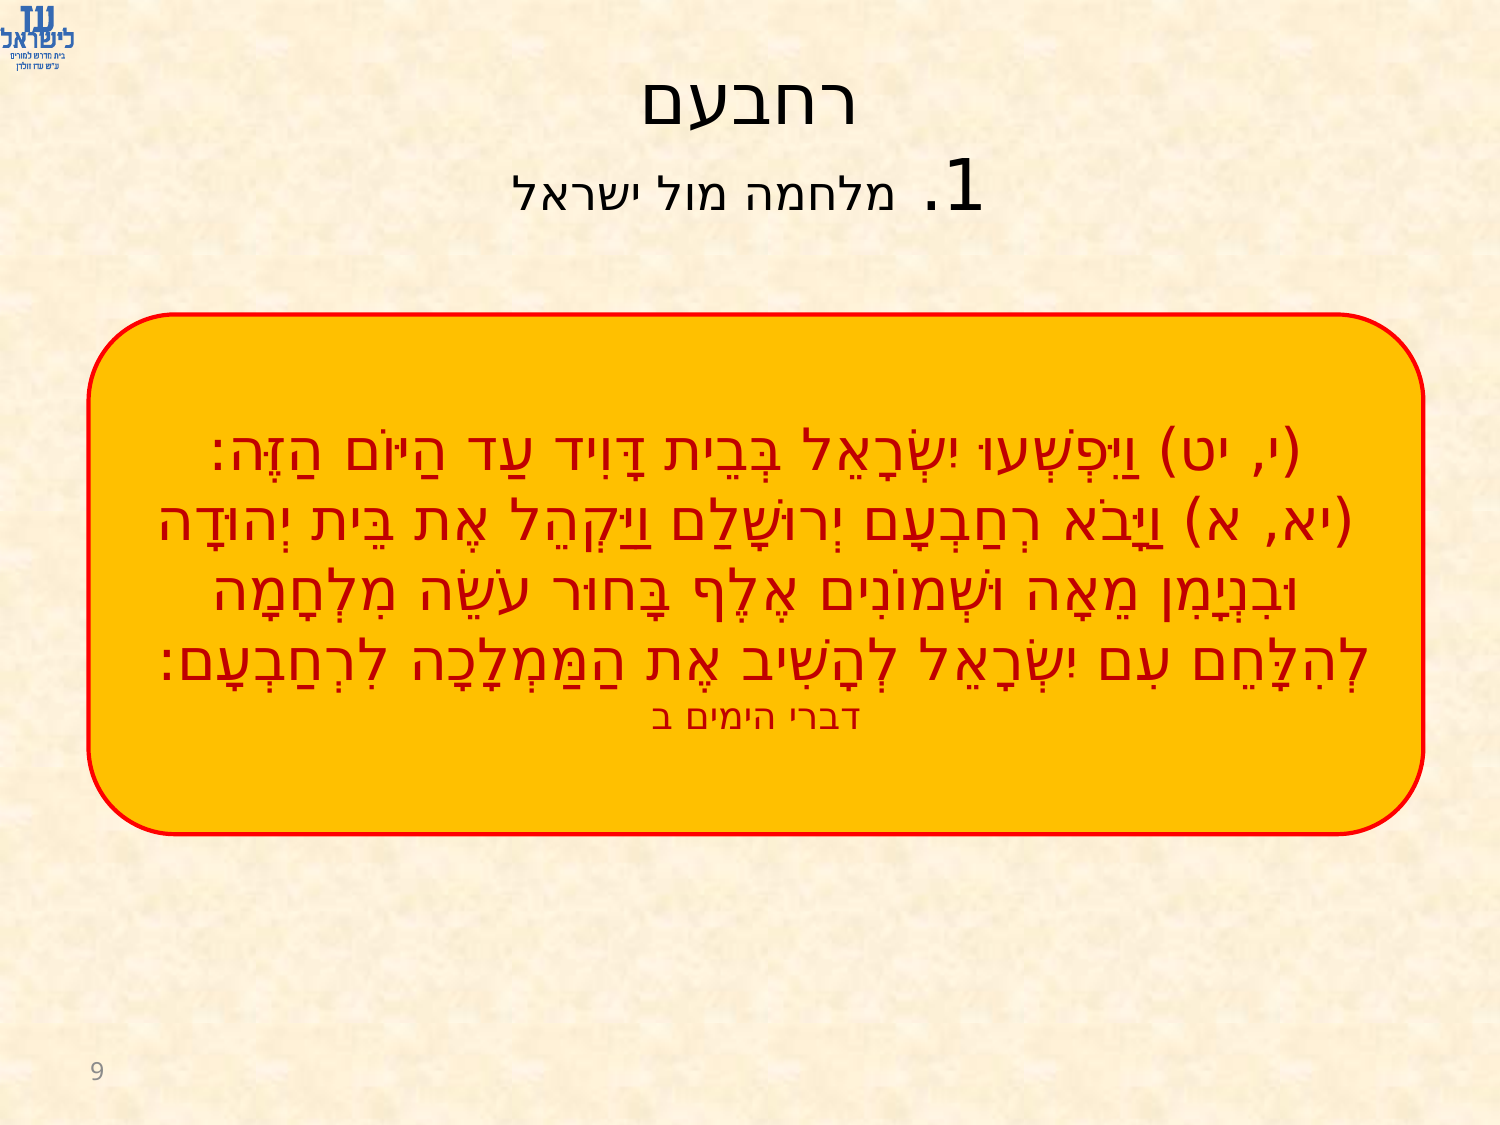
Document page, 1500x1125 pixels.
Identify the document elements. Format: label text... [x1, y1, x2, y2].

title רחבעם 1. מלחמה מול ישראל [75, 45, 1425, 233]
picture [0, 0, 1500, 1125]
slide_number 9 [75, 1042, 425, 1103]
text_box (י, יט) וַיִּפְשְׁעוּ יִשְׂרָאֵל בְּבֵית דָּוִיד עַד הַיּוֹם הַזֶּה: (יא, א) וַיָּבֹא רְחַבְעָם יְרוּשָׁלִַם וַיַּקְהֵל אֶת בֵּית יְהוּדָה וּבִנְיָמִן מֵאָה וּשְׁמוֹנִים אֶלֶף בָּחוּר עֹשֵׂה מִלְחָמָה לְהִלָּחֵם עִם יִשְׂרָאֵל לְהָשִׁיב אֶת הַמַּמְלָכָה לִרְחַבְעָם: דברי הימים ב [86, 312, 1426, 837]
